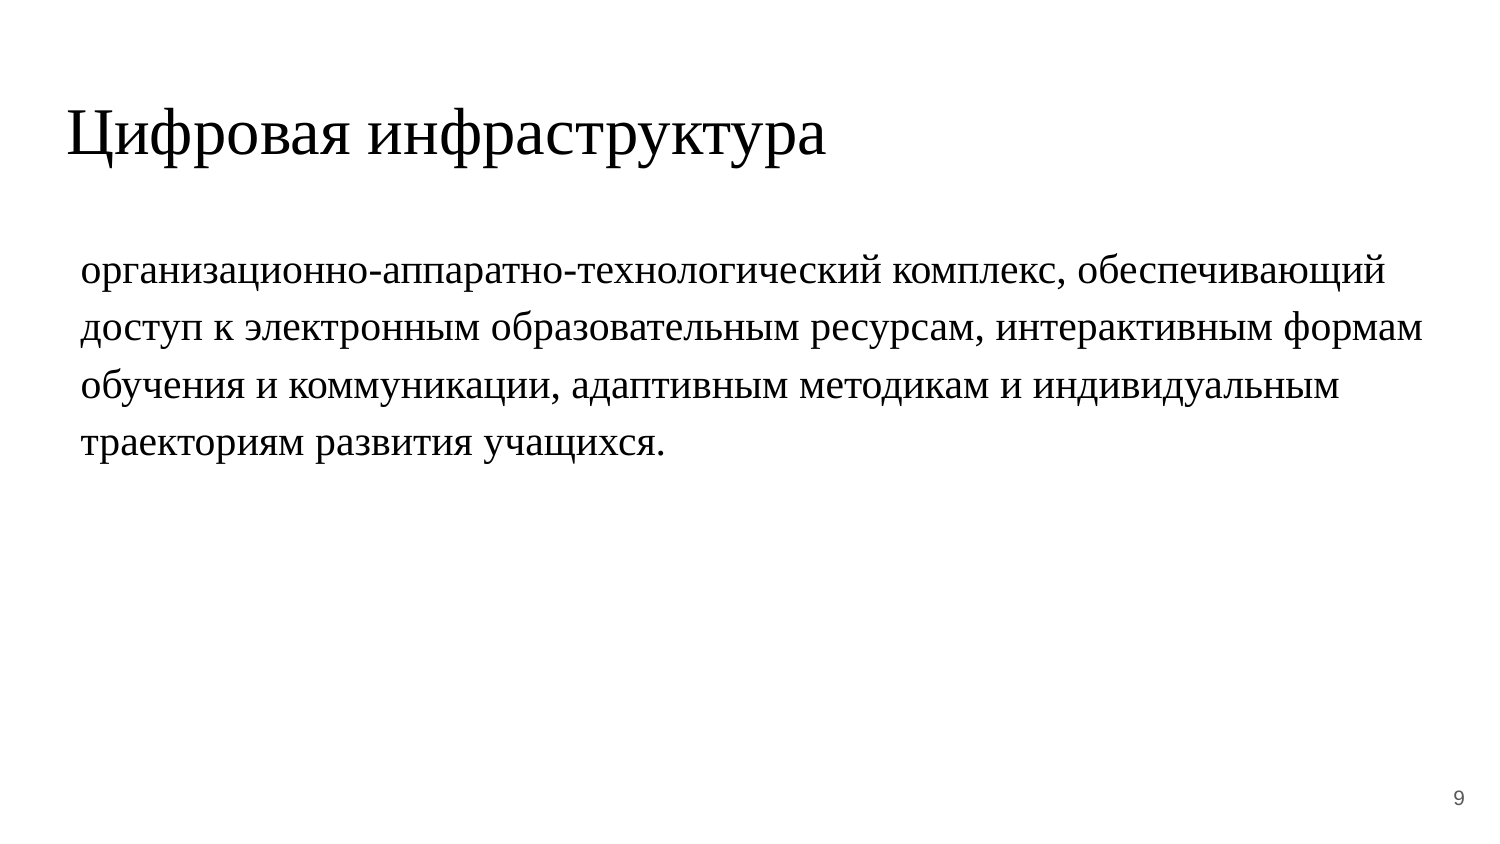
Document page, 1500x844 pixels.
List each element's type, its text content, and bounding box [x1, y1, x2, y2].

slide_number 9 [1389, 764, 1480, 830]
list организационно-аппаратно-технологический комплекс, обеспечивающий доступ к электронным образовательным ресурсам, интерактивным формам обучения и коммуникации, адаптивным методикам и индивидуальным траекториям развития учащихся. [51, 219, 1449, 780]
title Цифровая инфраструктура [51, 72, 1449, 167]
